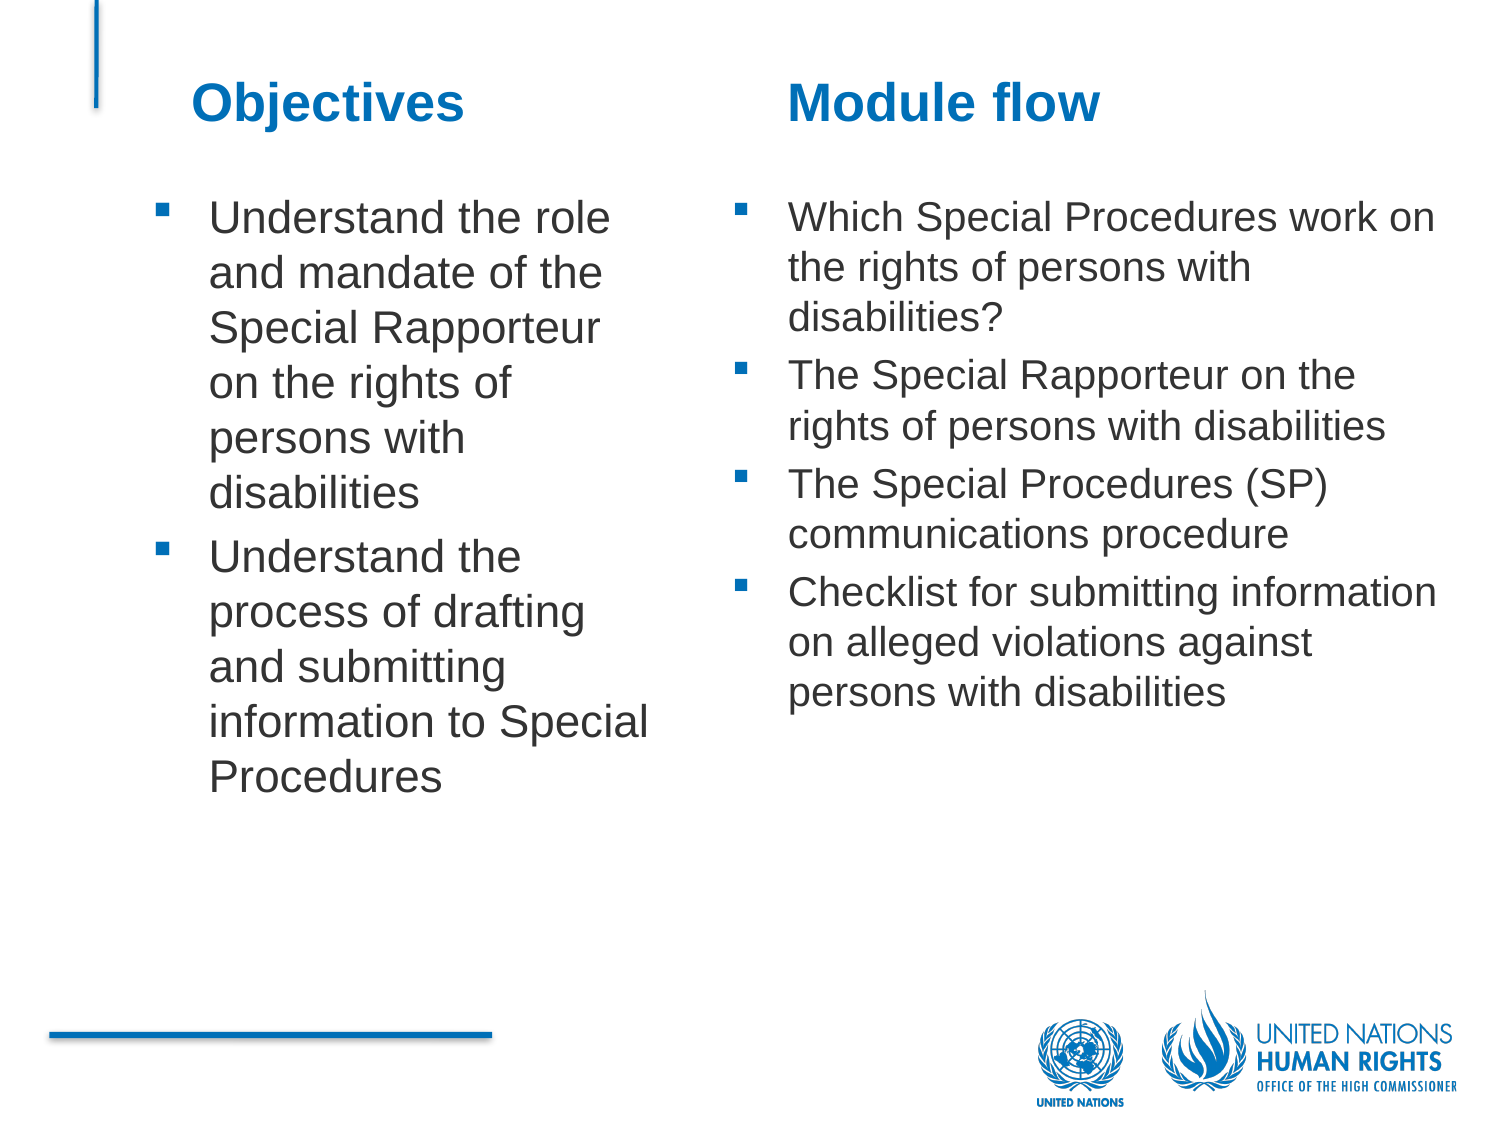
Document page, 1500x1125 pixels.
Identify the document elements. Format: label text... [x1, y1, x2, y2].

picture [1037, 990, 1457, 1107]
text_box Objectives [176, 60, 481, 140]
text_box Understand the role and mandate of the Special Rapporteur on the rights of persons with disabilities Understand the process of drafting and submitting information to Special Procedures [137, 180, 675, 810]
text_box Module flow [772, 60, 1116, 140]
text_box Which Special Procedures work on the rights of persons with disabilities? The Special Rapporteur on the rights of persons with disabilities The Special Procedures (SP) communications procedure Checklist for submitting information on alleged violations against persons with disabilities [716, 182, 1461, 793]
